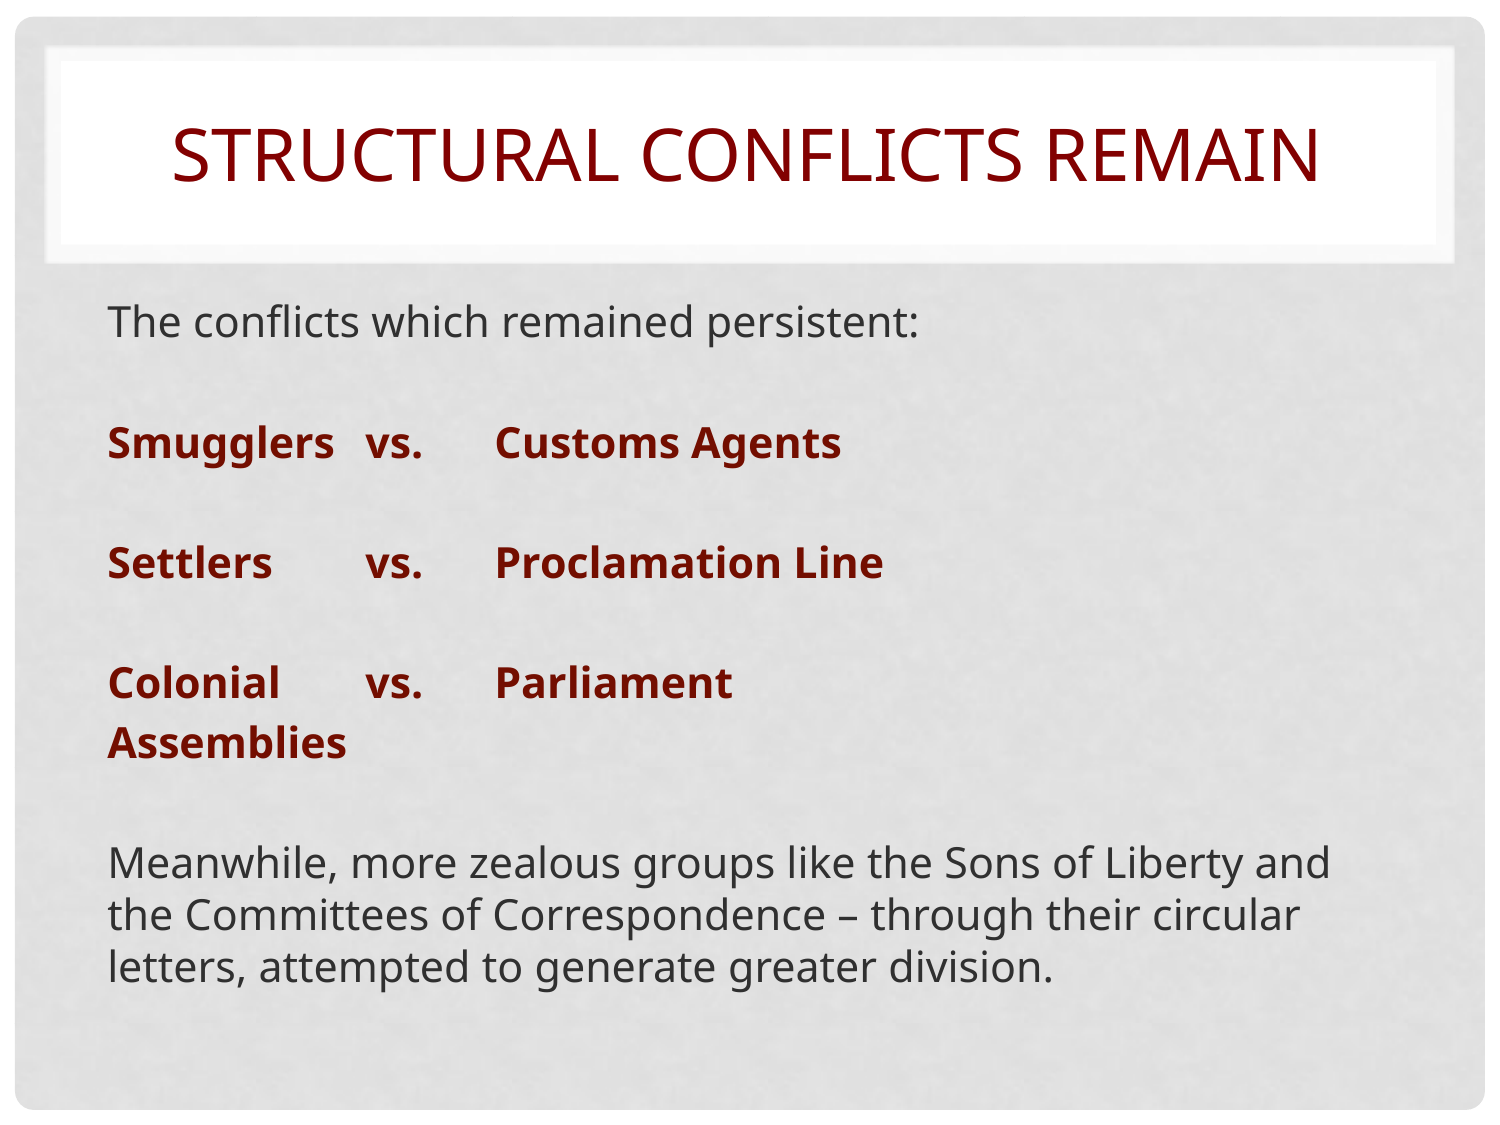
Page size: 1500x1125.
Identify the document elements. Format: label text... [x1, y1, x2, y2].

list The conflicts which remained persistent: Smugglers vs. Customs Agents Settlers vs. Proclamation Line Colonial vs. Parliament Assemblies Meanwhile, more zealous groups like the Sons of Liberty and the Committees of Correspondence – through their circular letters, attempted to generate greater division. [75, 287, 1425, 1005]
title Structural Conflicts remain [69, 66, 1425, 238]
